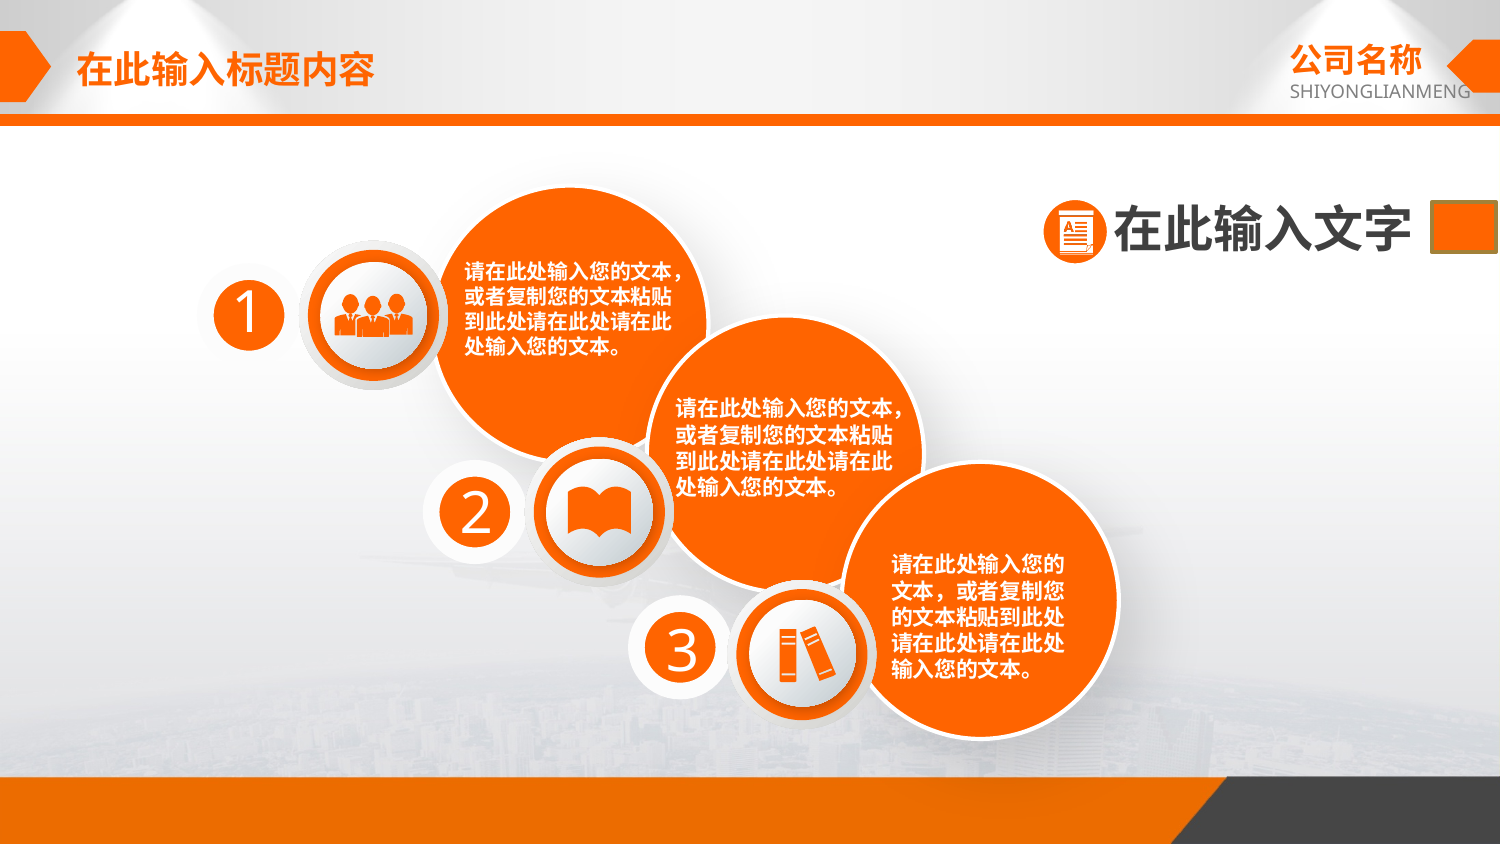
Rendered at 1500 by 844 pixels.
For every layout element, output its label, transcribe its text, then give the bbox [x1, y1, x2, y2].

text_box [646, 390, 660, 435]
text_box [841, 459, 1121, 742]
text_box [430, 437, 675, 587]
text_box [449, 367, 674, 435]
text_box 在此输入标题内容 [61, 38, 392, 98]
picture [0, 126, 1500, 844]
text_box [661, 313, 910, 387]
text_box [205, 240, 449, 390]
text_box 请在此处输入您的文本，或者复制您的文本粘贴到此处请在此处请在此处输入您的文本。 [660, 387, 926, 508]
picture [0, 0, 1500, 114]
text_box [1041, 197, 1110, 266]
text_box 请在此处输入您的文本，或者复制您的文本粘贴到此处请在此处请在此处输入您的文本。 [876, 543, 1085, 690]
text_box [453, 183, 711, 349]
text_box 在此输入文字 [1098, 189, 1500, 265]
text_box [636, 579, 877, 730]
text_box 请在此处输入您的文本，或者复制您的文本粘贴到此处请在此处请在此处输入您的文本。 [454, 251, 690, 367]
text_box [679, 508, 873, 578]
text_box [1294, 31, 1500, 111]
text_box [1430, 200, 1498, 254]
